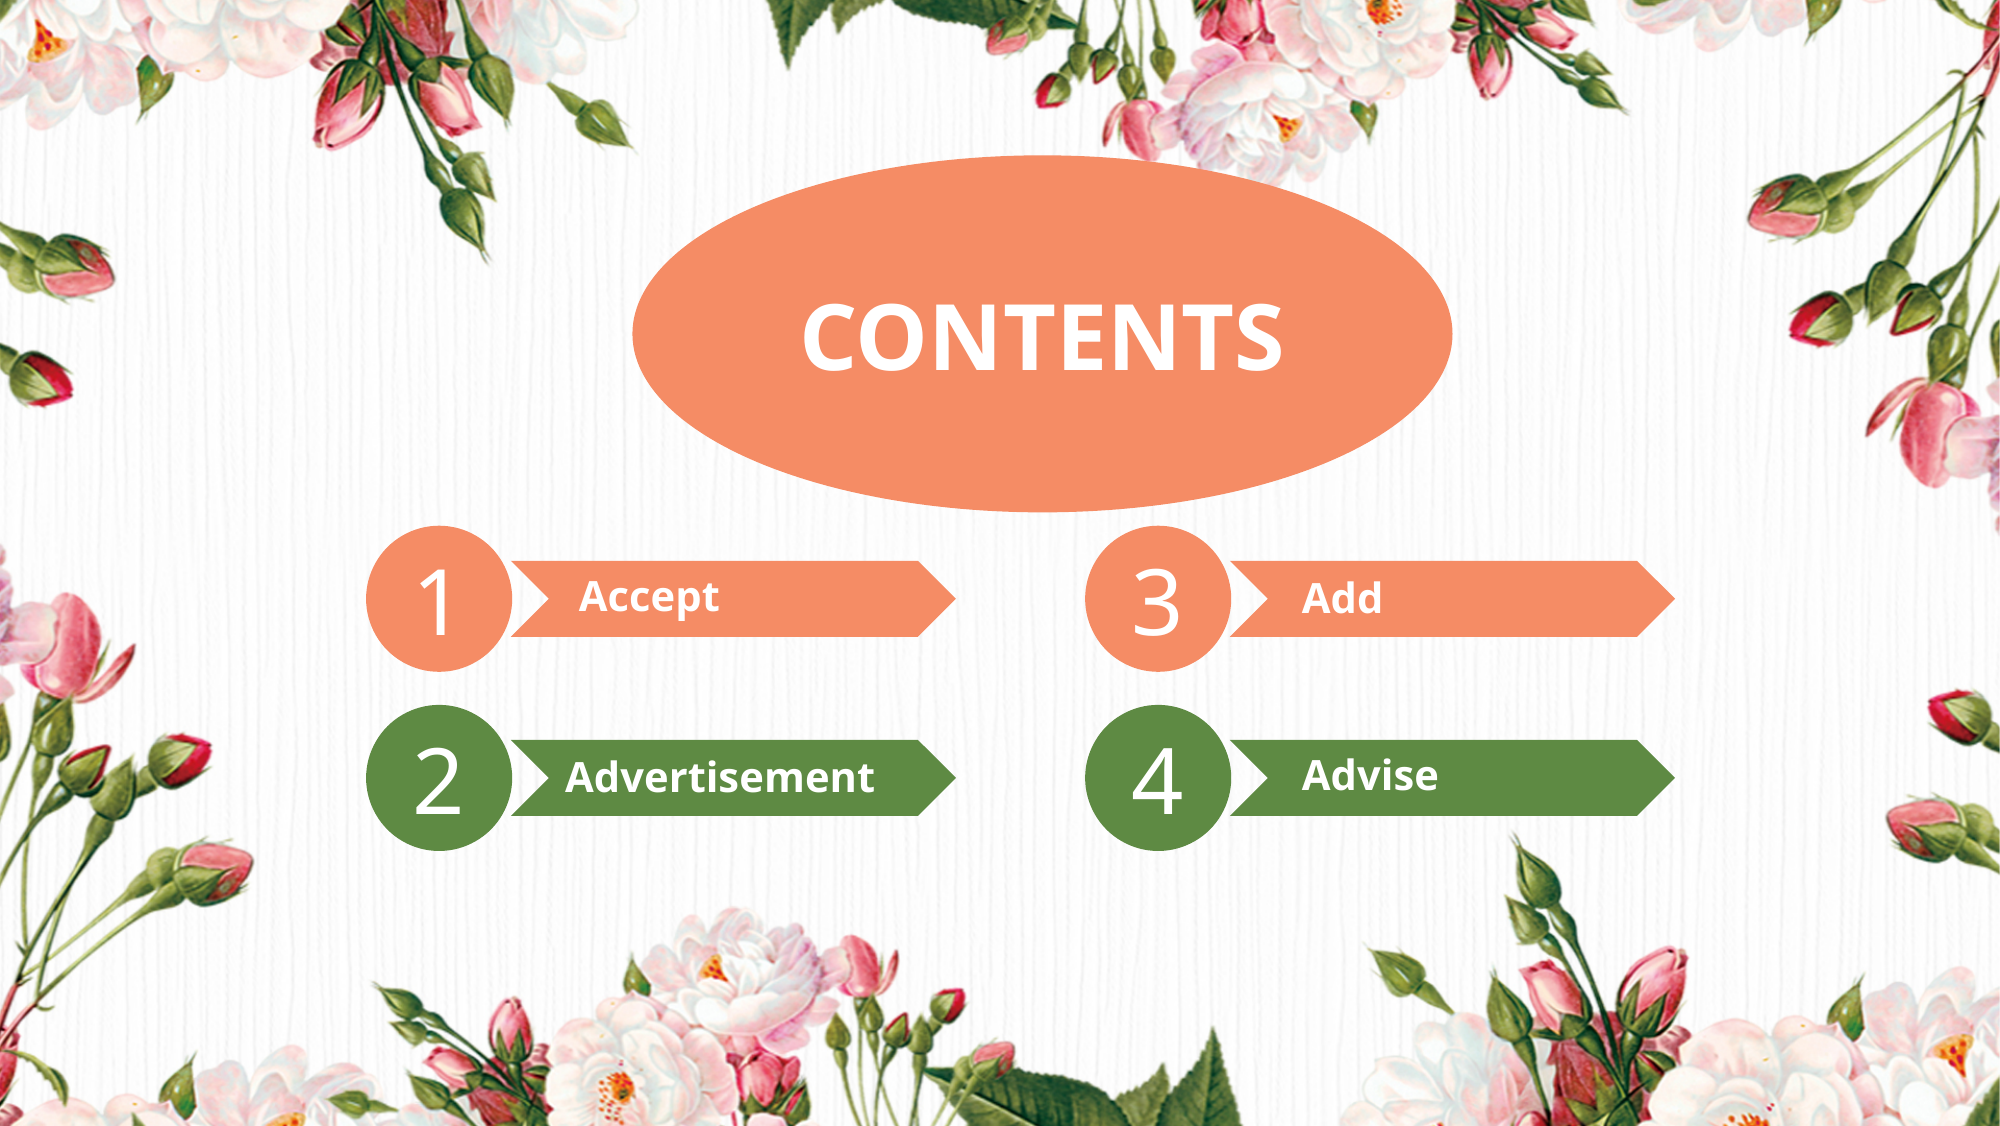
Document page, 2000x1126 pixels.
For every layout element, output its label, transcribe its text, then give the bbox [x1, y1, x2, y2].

text_box CONTENTS [631, 154, 1454, 514]
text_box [1229, 560, 1676, 637]
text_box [510, 739, 956, 816]
text_box 1 [365, 524, 510, 673]
text_box 4 [1084, 703, 1229, 853]
text_box 2 [365, 703, 510, 853]
text_box 3 [1084, 524, 1229, 673]
picture [0, 0, 2000, 1126]
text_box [1229, 739, 1676, 816]
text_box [510, 560, 956, 637]
